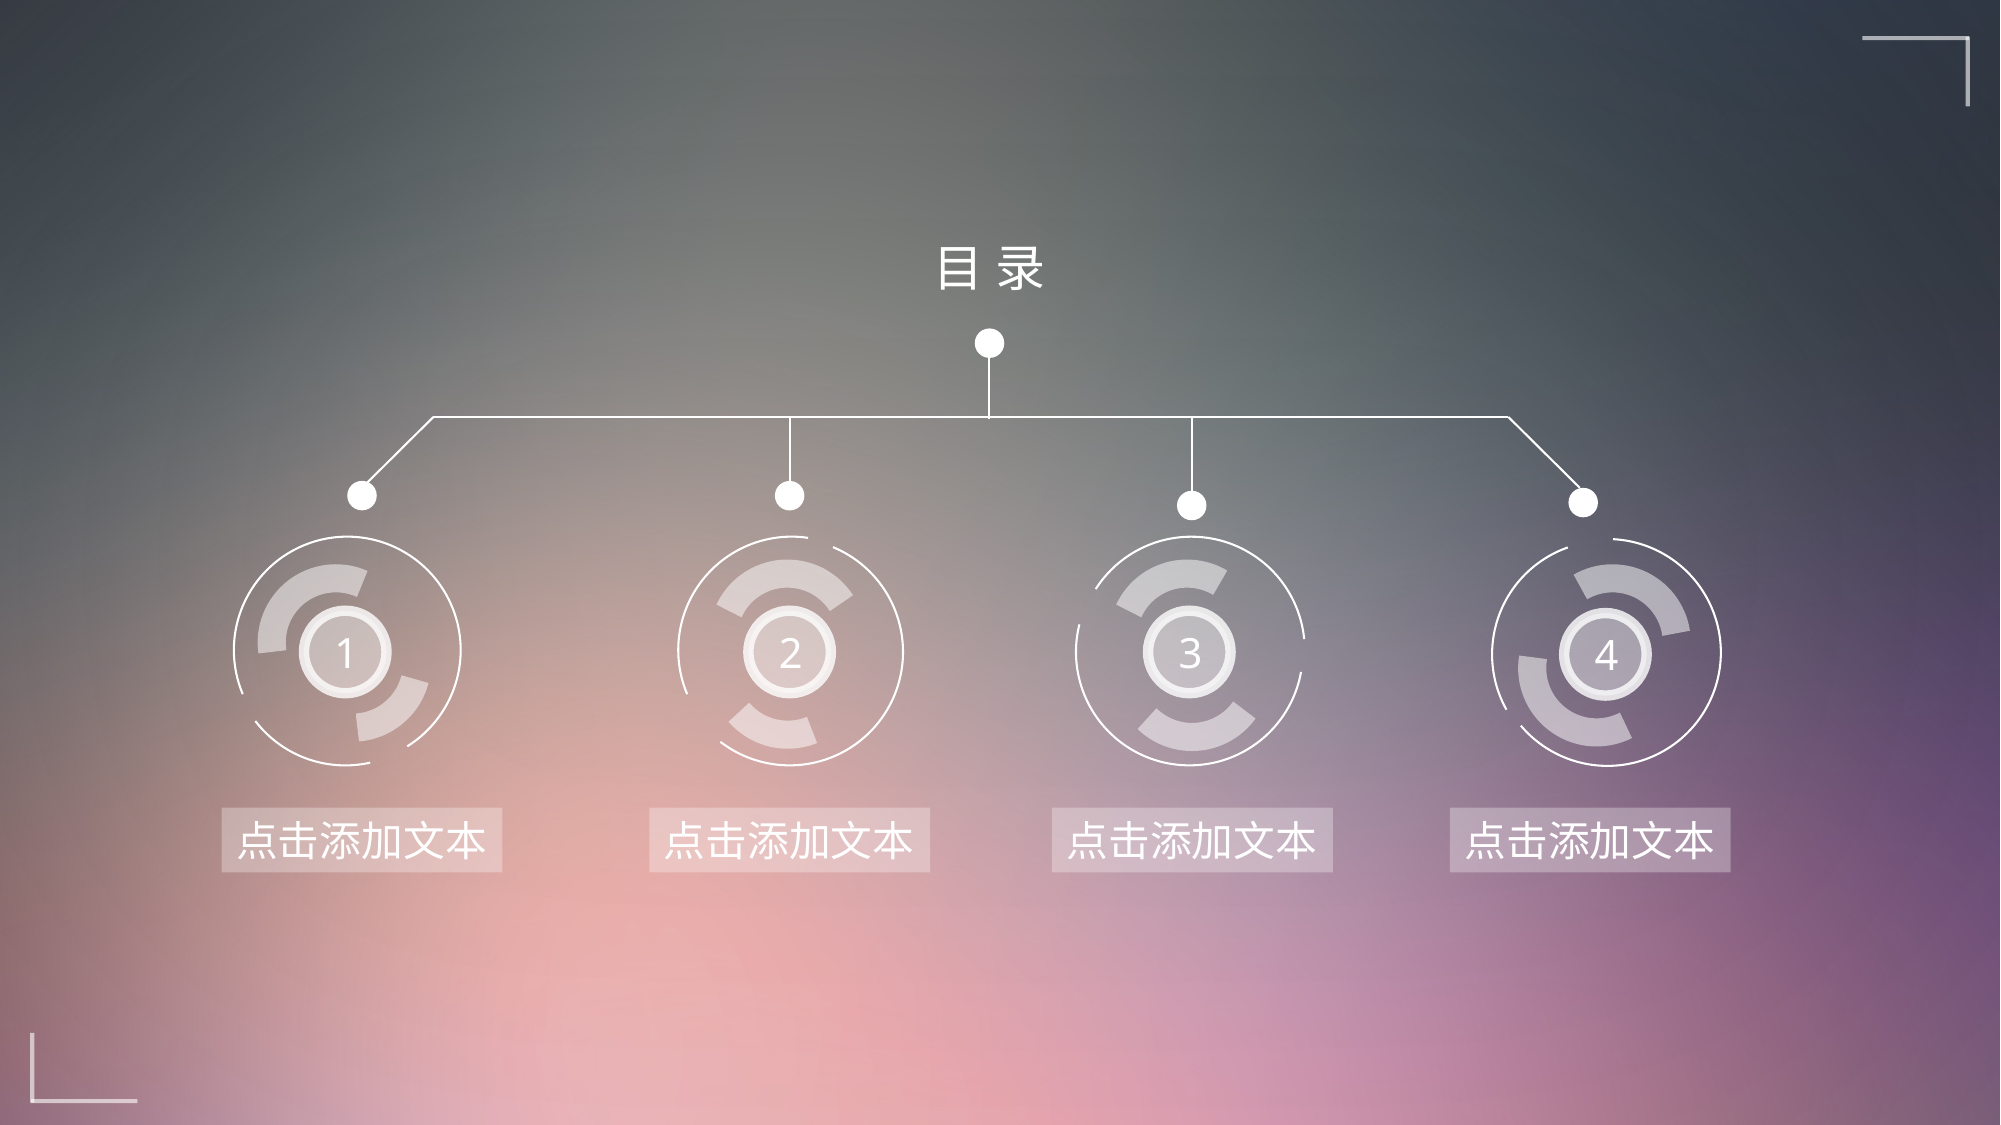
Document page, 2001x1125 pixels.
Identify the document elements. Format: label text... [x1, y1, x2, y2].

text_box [1492, 538, 1721, 768]
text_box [271, 578, 418, 728]
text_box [362, 417, 789, 488]
text_box 点击添加文本 [221, 807, 503, 873]
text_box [723, 573, 852, 735]
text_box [676, 536, 906, 766]
text_box [346, 479, 378, 512]
text_box 点击添加文本 [649, 807, 931, 873]
text_box 点击添加文本 [1449, 807, 1731, 873]
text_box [748, 610, 850, 694]
text_box [1567, 486, 1600, 519]
text_box 目 录 [912, 229, 1067, 305]
text_box [1175, 489, 1208, 522]
text_box [773, 488, 806, 512]
text_box 点击添加文本 [1051, 807, 1333, 873]
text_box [1192, 417, 1580, 488]
picture [0, 0, 2000, 1125]
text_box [1122, 573, 1257, 738]
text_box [1531, 578, 1677, 733]
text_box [790, 417, 1191, 488]
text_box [231, 536, 461, 766]
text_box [303, 610, 387, 694]
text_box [1147, 610, 1250, 694]
text_box [973, 327, 1006, 359]
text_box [1075, 536, 1305, 766]
